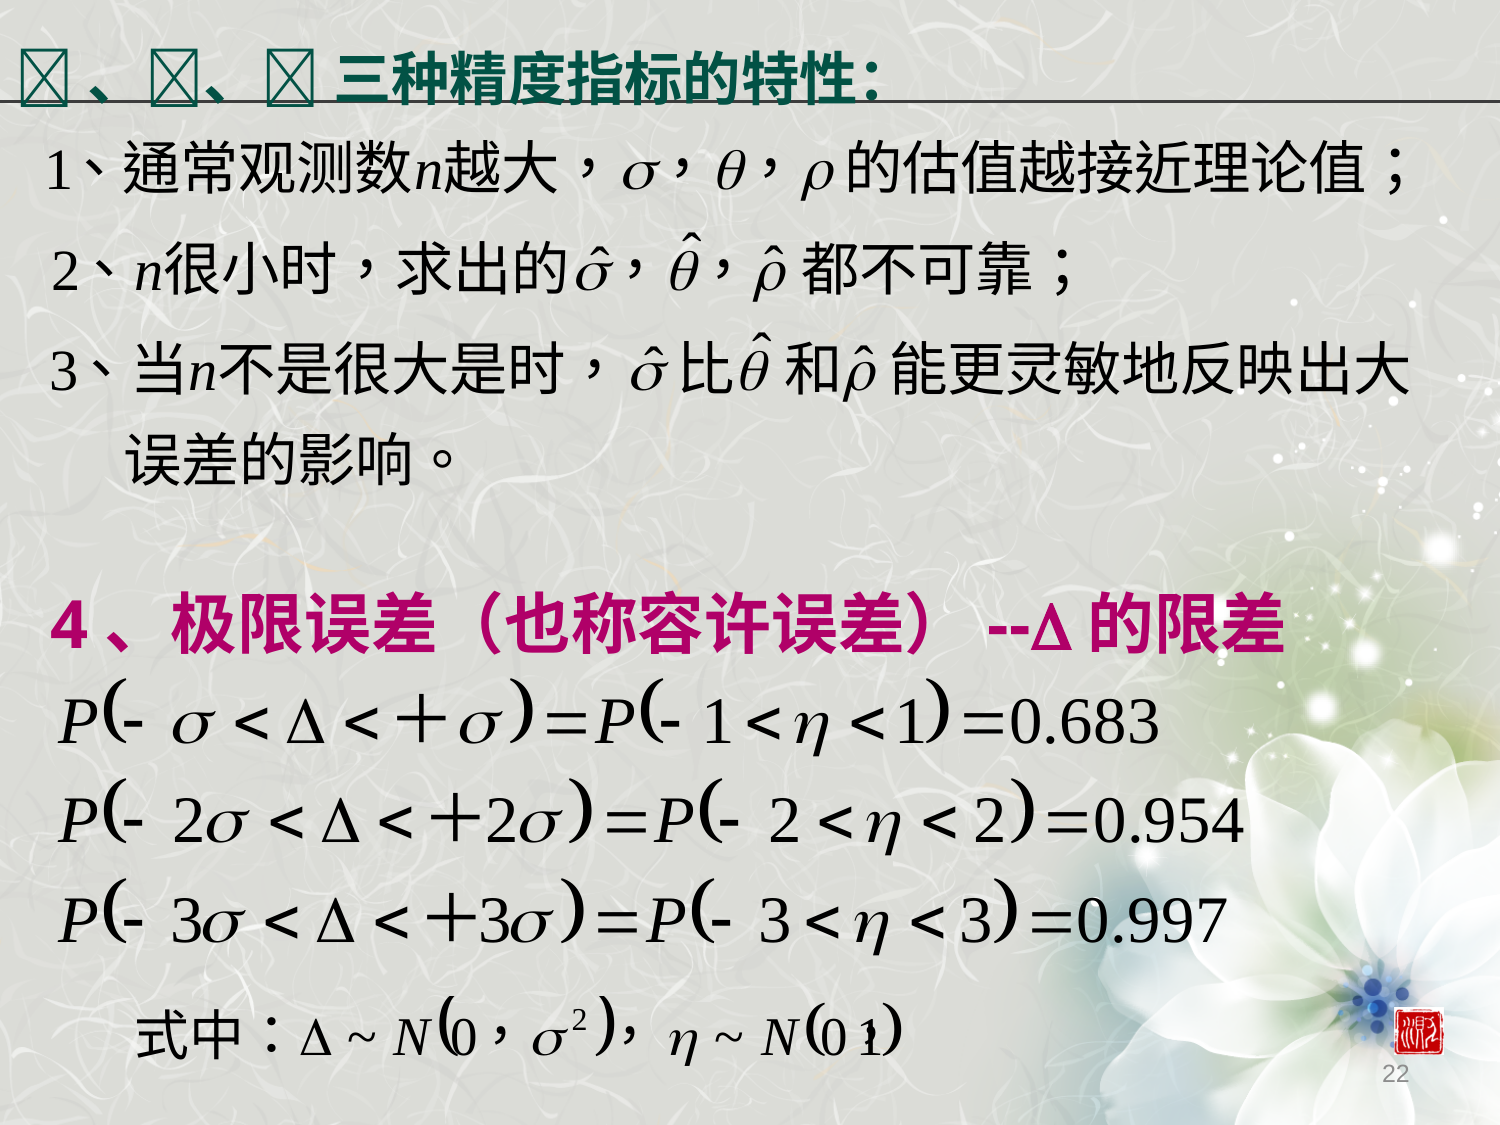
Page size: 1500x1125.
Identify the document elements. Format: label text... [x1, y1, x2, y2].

slide_number 22 [1074, 1042, 1425, 1103]
picture [0, 141, 1500, 1125]
list 、、 三种精度指标的特性： [0, 0, 1500, 141]
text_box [128, 995, 903, 1079]
text_box 4、极限误差（也称容许误差）--的限差 [35, 550, 1407, 670]
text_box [42, 128, 1423, 508]
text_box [46, 676, 1255, 971]
